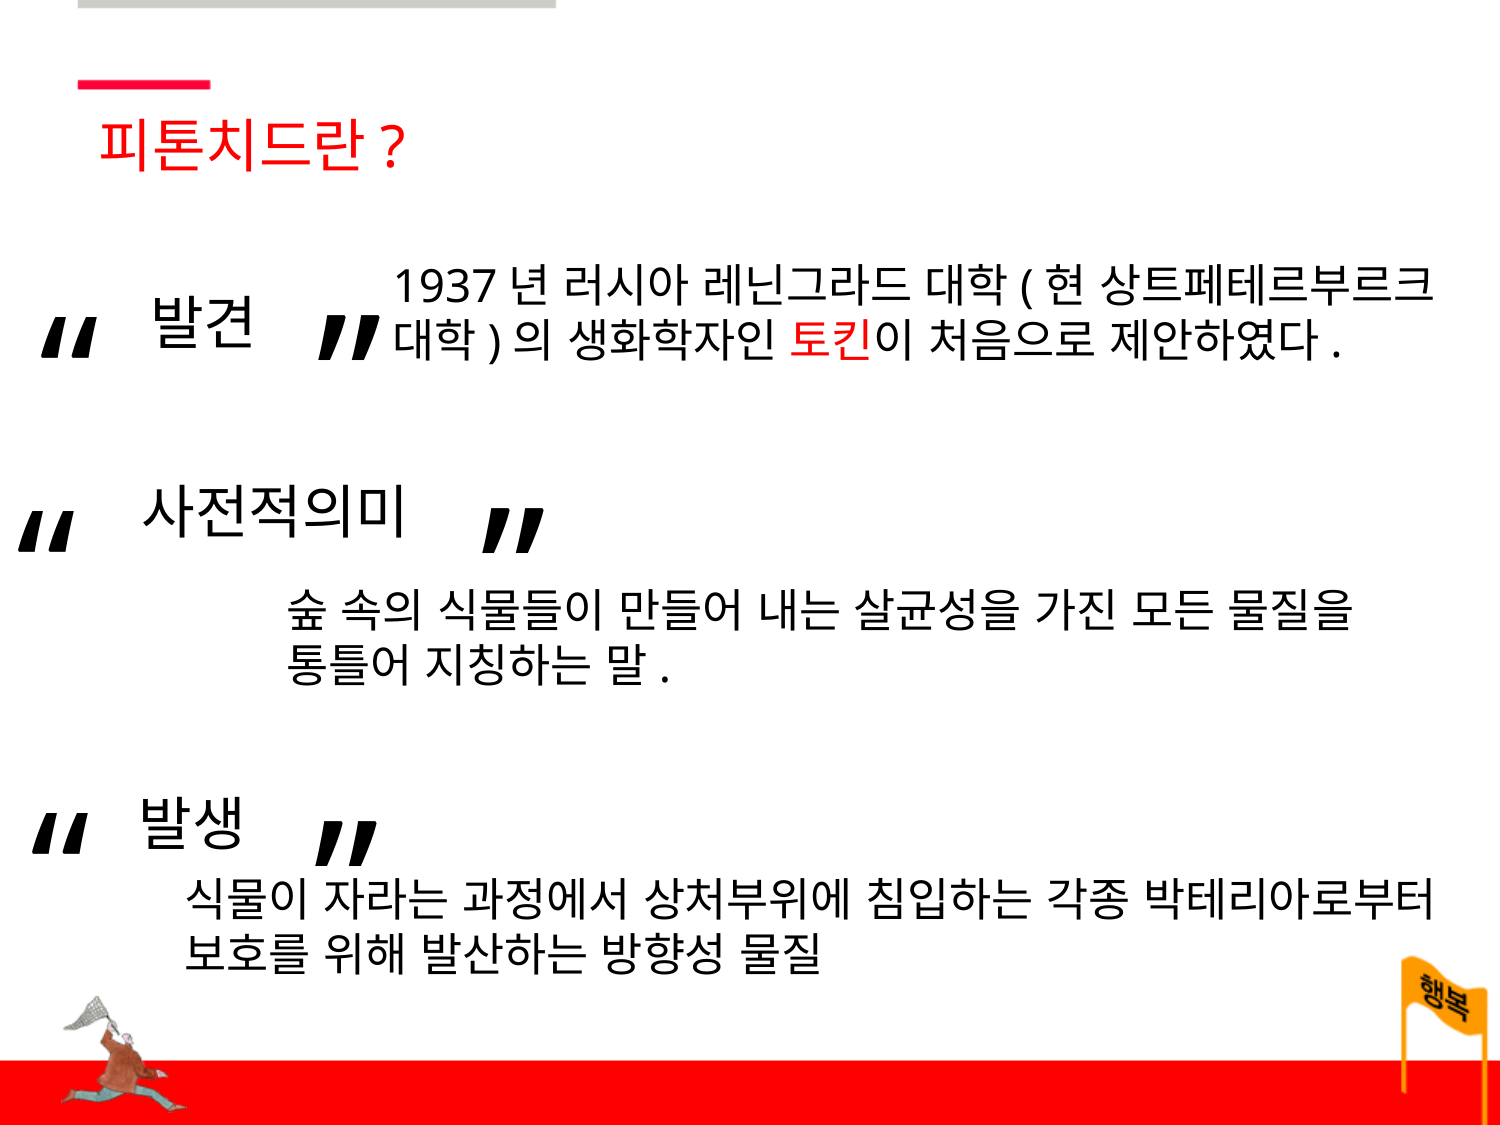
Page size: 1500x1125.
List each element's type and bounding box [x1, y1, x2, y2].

text_box [0, 758, 455, 1000]
text_box [0, 448, 622, 687]
text_box [0, 255, 458, 447]
picture [0, 0, 1500, 1125]
